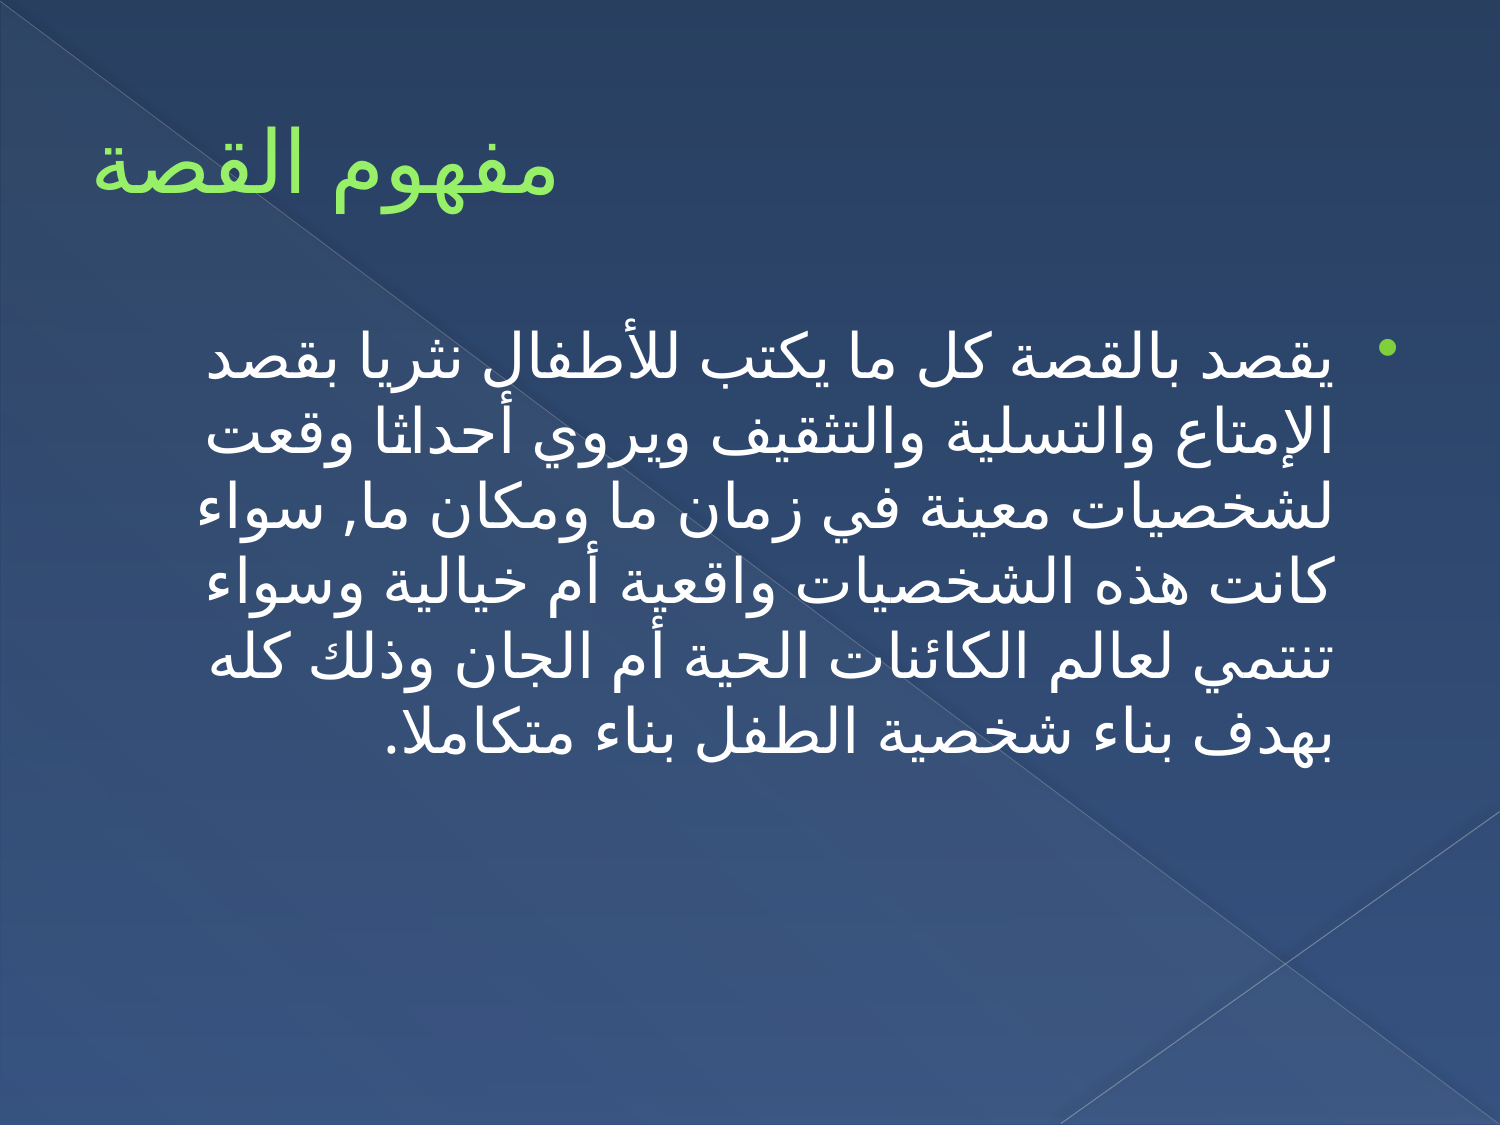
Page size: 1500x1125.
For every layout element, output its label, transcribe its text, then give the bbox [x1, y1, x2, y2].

list يقصد بالقصة كل ما يكتب للأطفال نثريا بقصد الإمتاع والتسلية والتثقيف ويروي أحداثا وقعت لشخصيات معينة في زمان ما ومكان ما, سواء كانت هذه الشخصيات واقعية أم خيالية وسواء تنتمي لعالم الكائنات الحية أم الجان وذلك كله بهدف بناء شخصية الطفل بناء متكاملا. [75, 308, 1425, 1059]
title مفهوم القصة [75, 43, 1425, 274]
